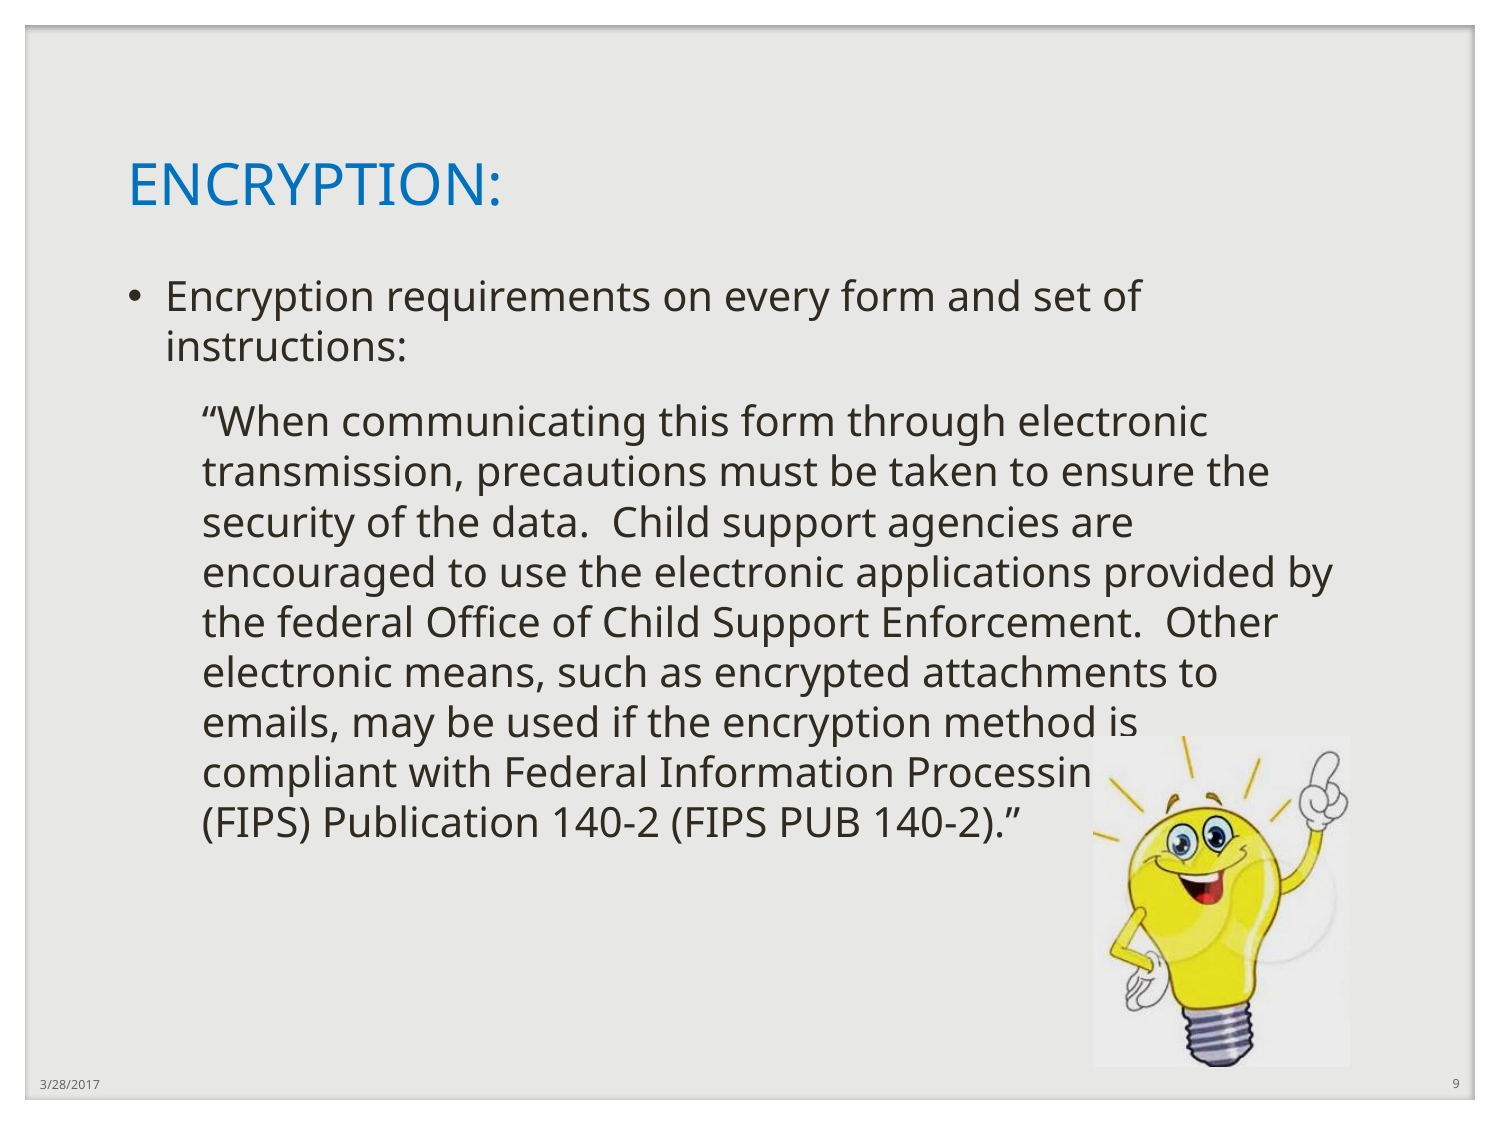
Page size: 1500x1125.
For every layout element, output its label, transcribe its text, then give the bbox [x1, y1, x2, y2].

picture [1092, 736, 1351, 1067]
slide_number 9 [1125, 1069, 1475, 1100]
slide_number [24, 1069, 375, 1100]
list Encryption requirements on every form and set of instructions: “When communicating this form through electronic transmission, precautions must be taken to ensure the security of the data. Child support agencies are encouraged to use the electronic applications provided by the federal Office of Child Support Enforcement. Other electronic means, such as encrypted attachments to emails, may be used if the encryption method is compliant with Federal Information Processing Standard (FIPS) Publication 140-2 (FIPS PUB 140-2).” [112, 262, 1350, 1013]
title Encryption: [112, 139, 1350, 225]
